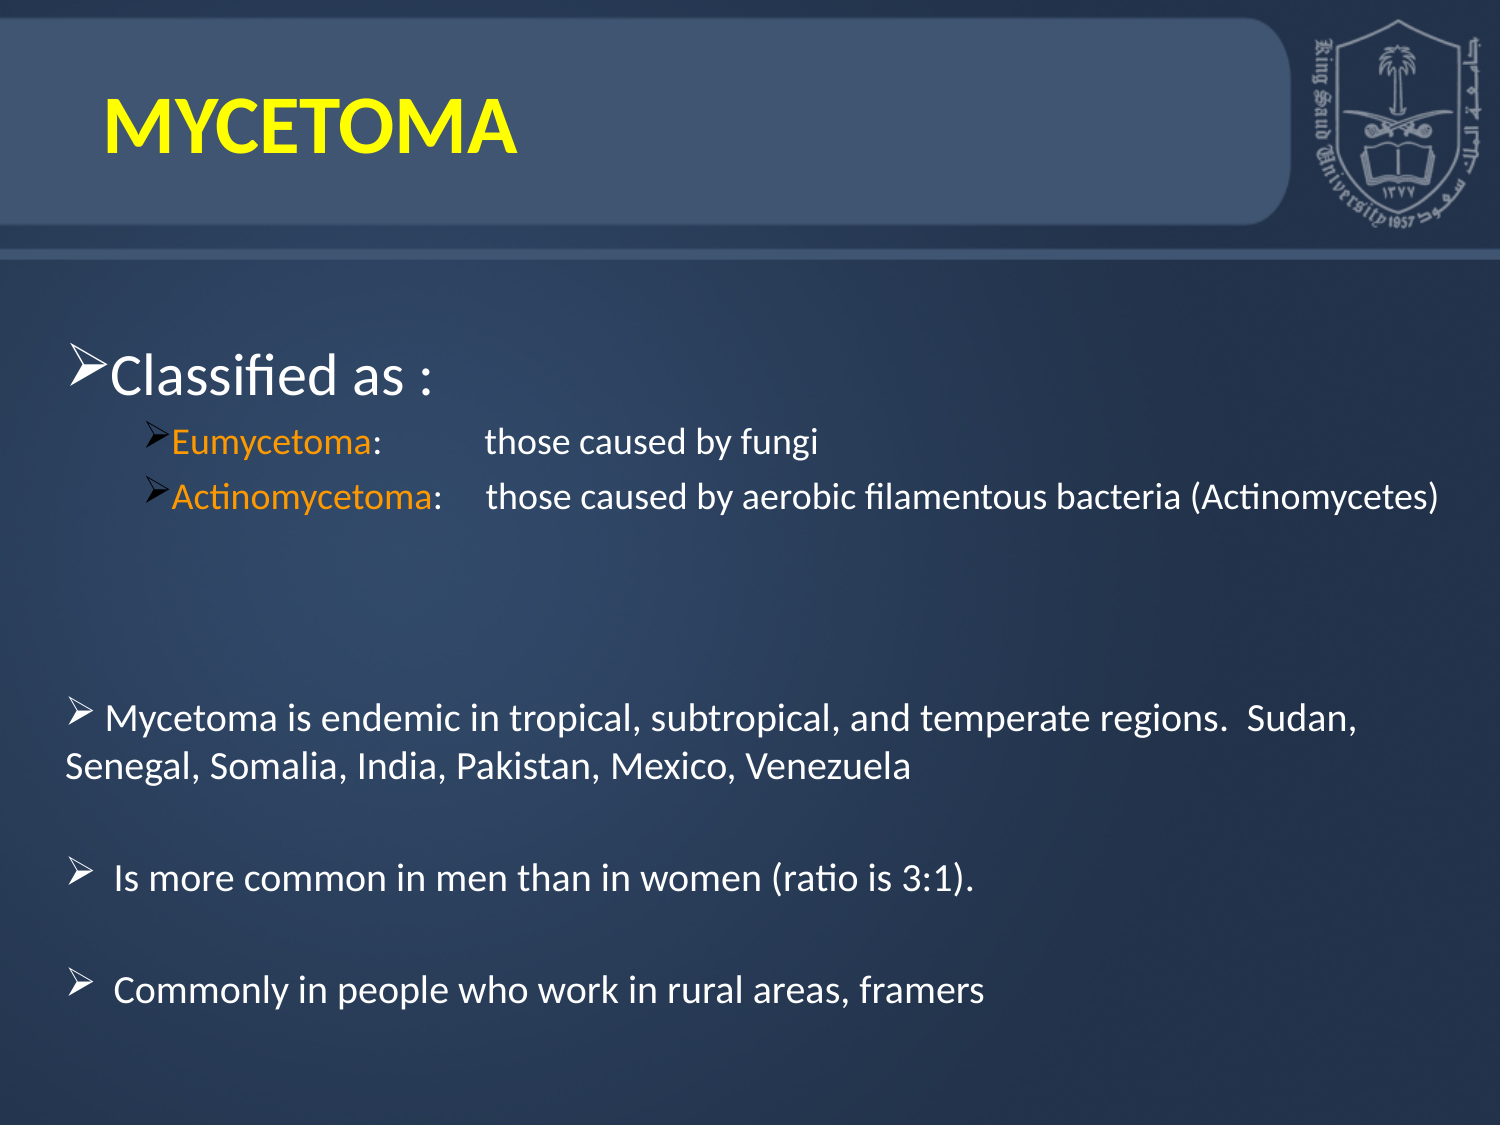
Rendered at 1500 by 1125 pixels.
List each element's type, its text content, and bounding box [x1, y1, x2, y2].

picture [0, 0, 1500, 1125]
list Classified as : Eumycetoma: those caused by fungi Actinomycetoma: those caused by aerobic filamentous bacteria (Actinomycetes) Mycetoma is endemic in tropical, subtropical, and temperate regions. Sudan, Senegal, Somalia, India, Pakistan, Mexico, Venezuela Is more common in men than in women (ratio is 3:1). Commonly in people who work in rural areas, framers [49, 285, 1463, 1076]
title Mycetoma [87, 62, 1363, 285]
